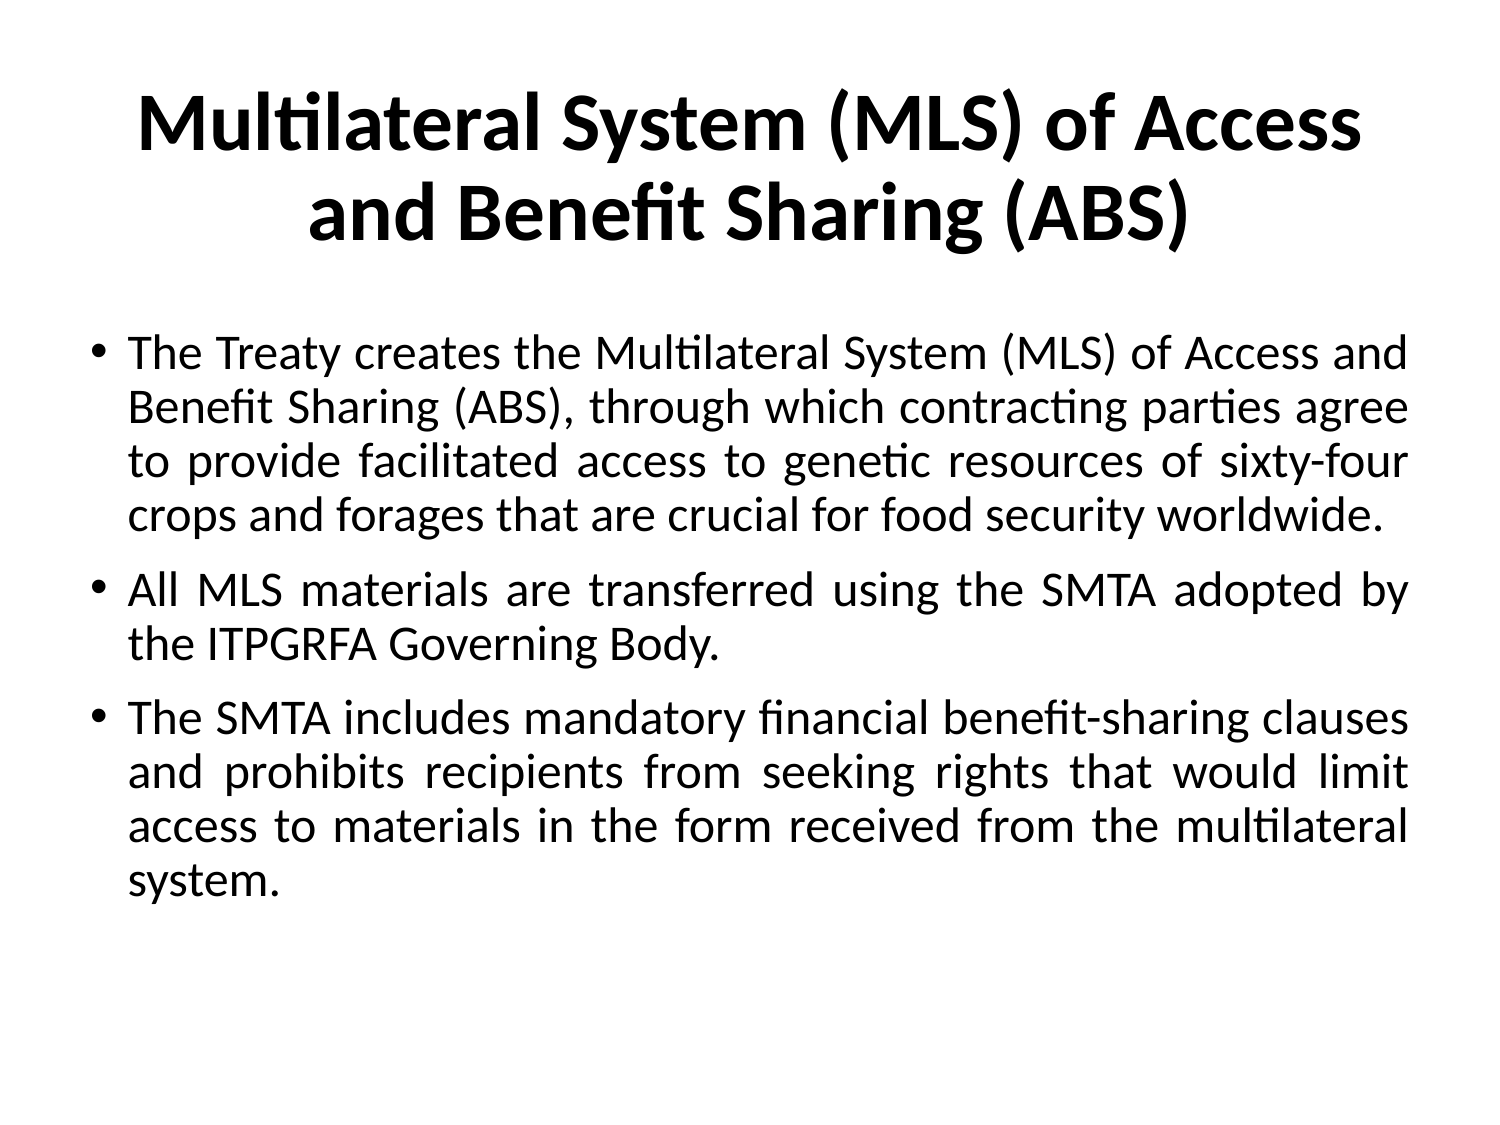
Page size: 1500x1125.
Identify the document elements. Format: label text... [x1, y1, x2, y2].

title Multilateral System (MLS) of Access and Benefit Sharing (ABS) [103, 59, 1397, 278]
list The Treaty creates the Multilateral System (MLS) of Access and Benefit Sharing (ABS), through which contracting parties agree to provide facilitated access to genetic resources of sixty-four crops and forages that are crucial for food security worldwide. All MLS materials are transferred using the SMTA adopted by the ITPGRFA Governing Body. The SMTA includes mandatory financial benefit-sharing clauses and prohibits recipients from seeking rights that would limit access to materials in the form received from the multilateral system. [75, 318, 1425, 1010]
